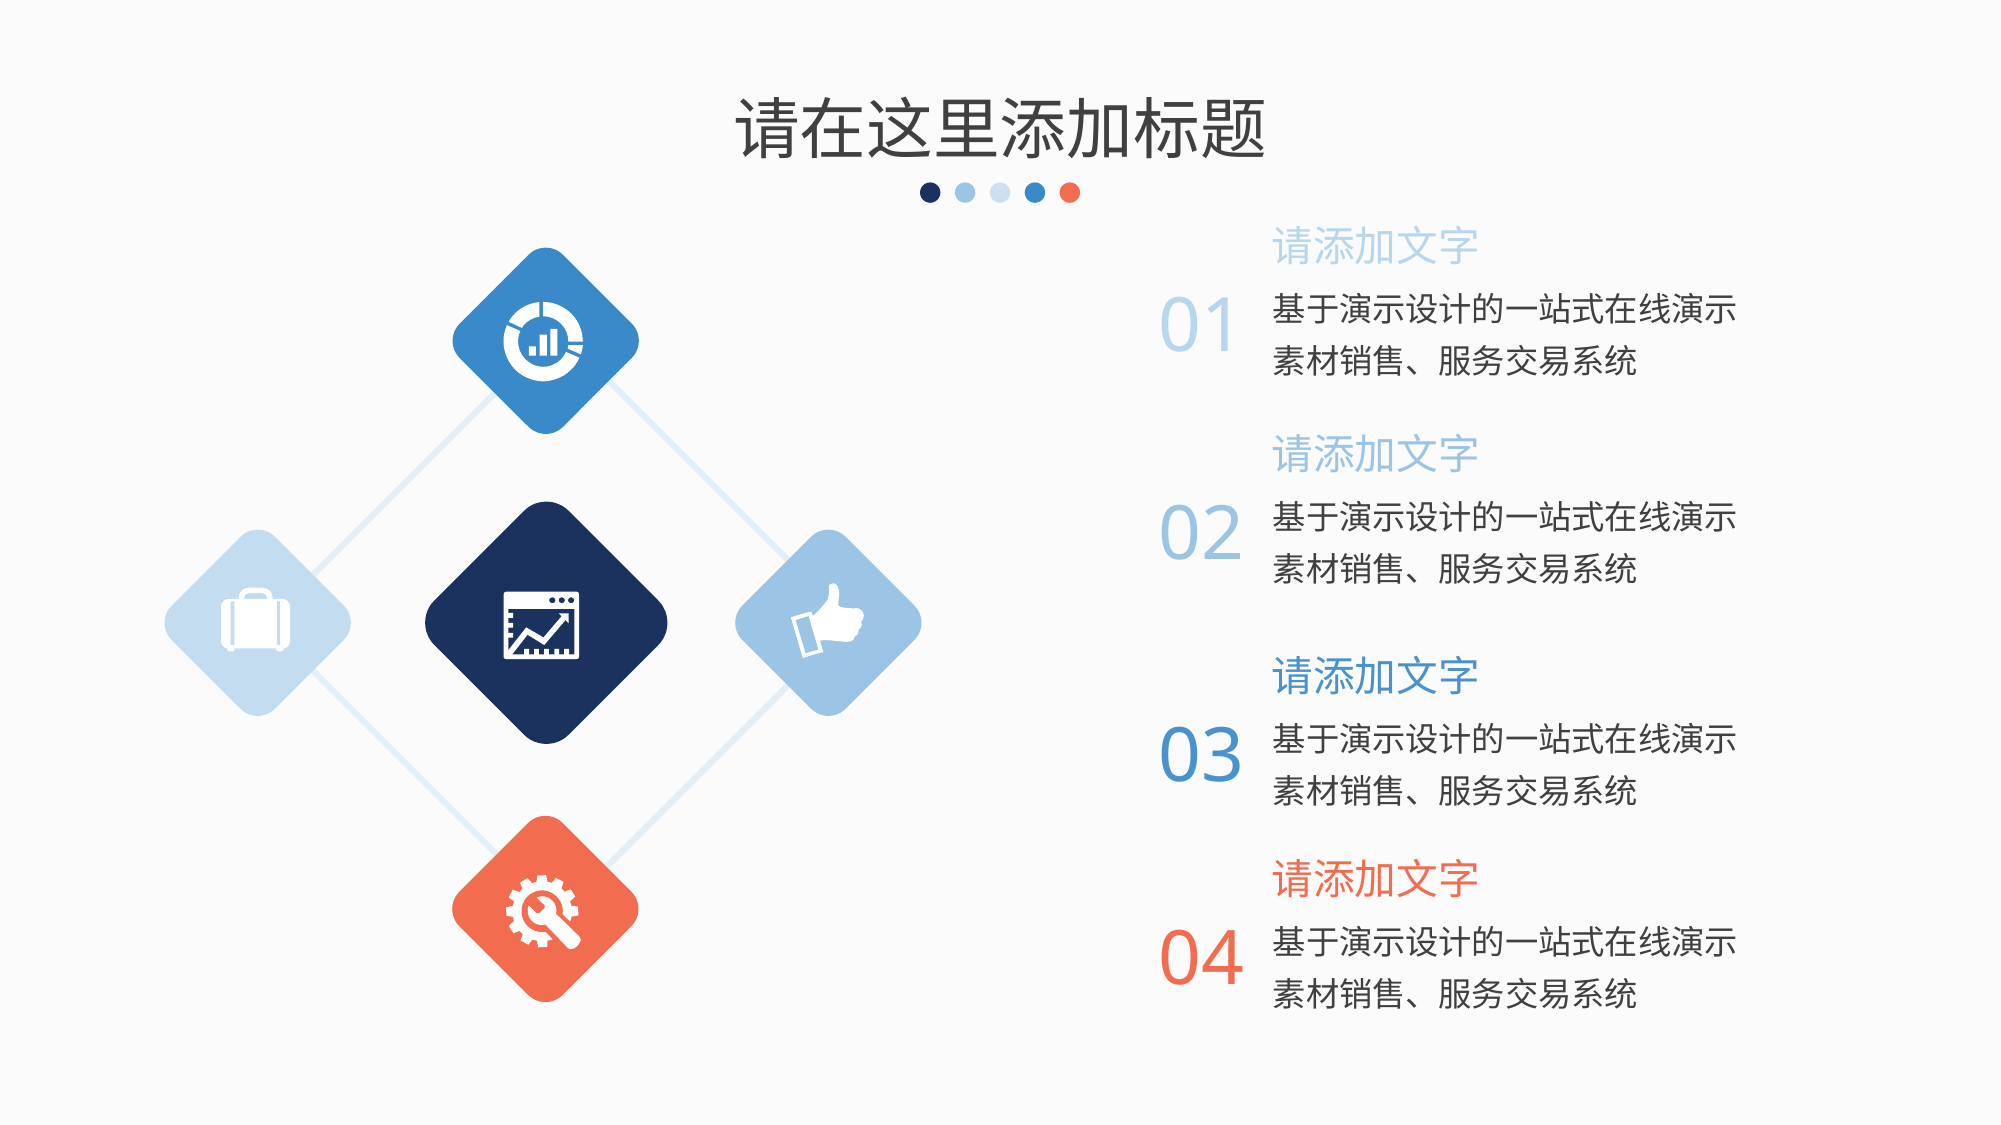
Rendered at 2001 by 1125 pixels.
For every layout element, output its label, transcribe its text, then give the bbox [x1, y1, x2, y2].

text_box [451, 246, 640, 435]
text_box 03 [1129, 698, 1274, 804]
text_box 04 [1129, 902, 1274, 1007]
text_box [424, 500, 669, 745]
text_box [791, 583, 864, 658]
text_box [506, 874, 581, 950]
text_box 基于演示设计的一站式在线演示素材销售、服务交易系统 [1257, 902, 1782, 1021]
text_box 请在这里添加标题 [664, 79, 1336, 175]
text_box [221, 587, 291, 652]
text_box [163, 528, 352, 717]
text_box [451, 814, 640, 1004]
text_box 请添加文字 [1256, 845, 1650, 902]
text_box 01 [1129, 268, 1274, 374]
text_box 02 [1129, 477, 1274, 582]
text_box 请添加文字 [1256, 212, 1650, 268]
text_box 基于演示设计的一站式在线演示素材销售、服务交易系统 [1257, 698, 1782, 818]
text_box 基于演示设计的一站式在线演示素材销售、服务交易系统 [1257, 268, 1782, 388]
text_box 请添加文字 [1256, 420, 1650, 477]
text_box 请添加文字 [1256, 642, 1650, 698]
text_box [498, 301, 583, 382]
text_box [503, 591, 580, 660]
text_box [313, 381, 788, 866]
text_box [734, 528, 923, 717]
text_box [919, 182, 1080, 203]
text_box 基于演示设计的一站式在线演示素材销售、服务交易系统 [1257, 477, 1782, 596]
